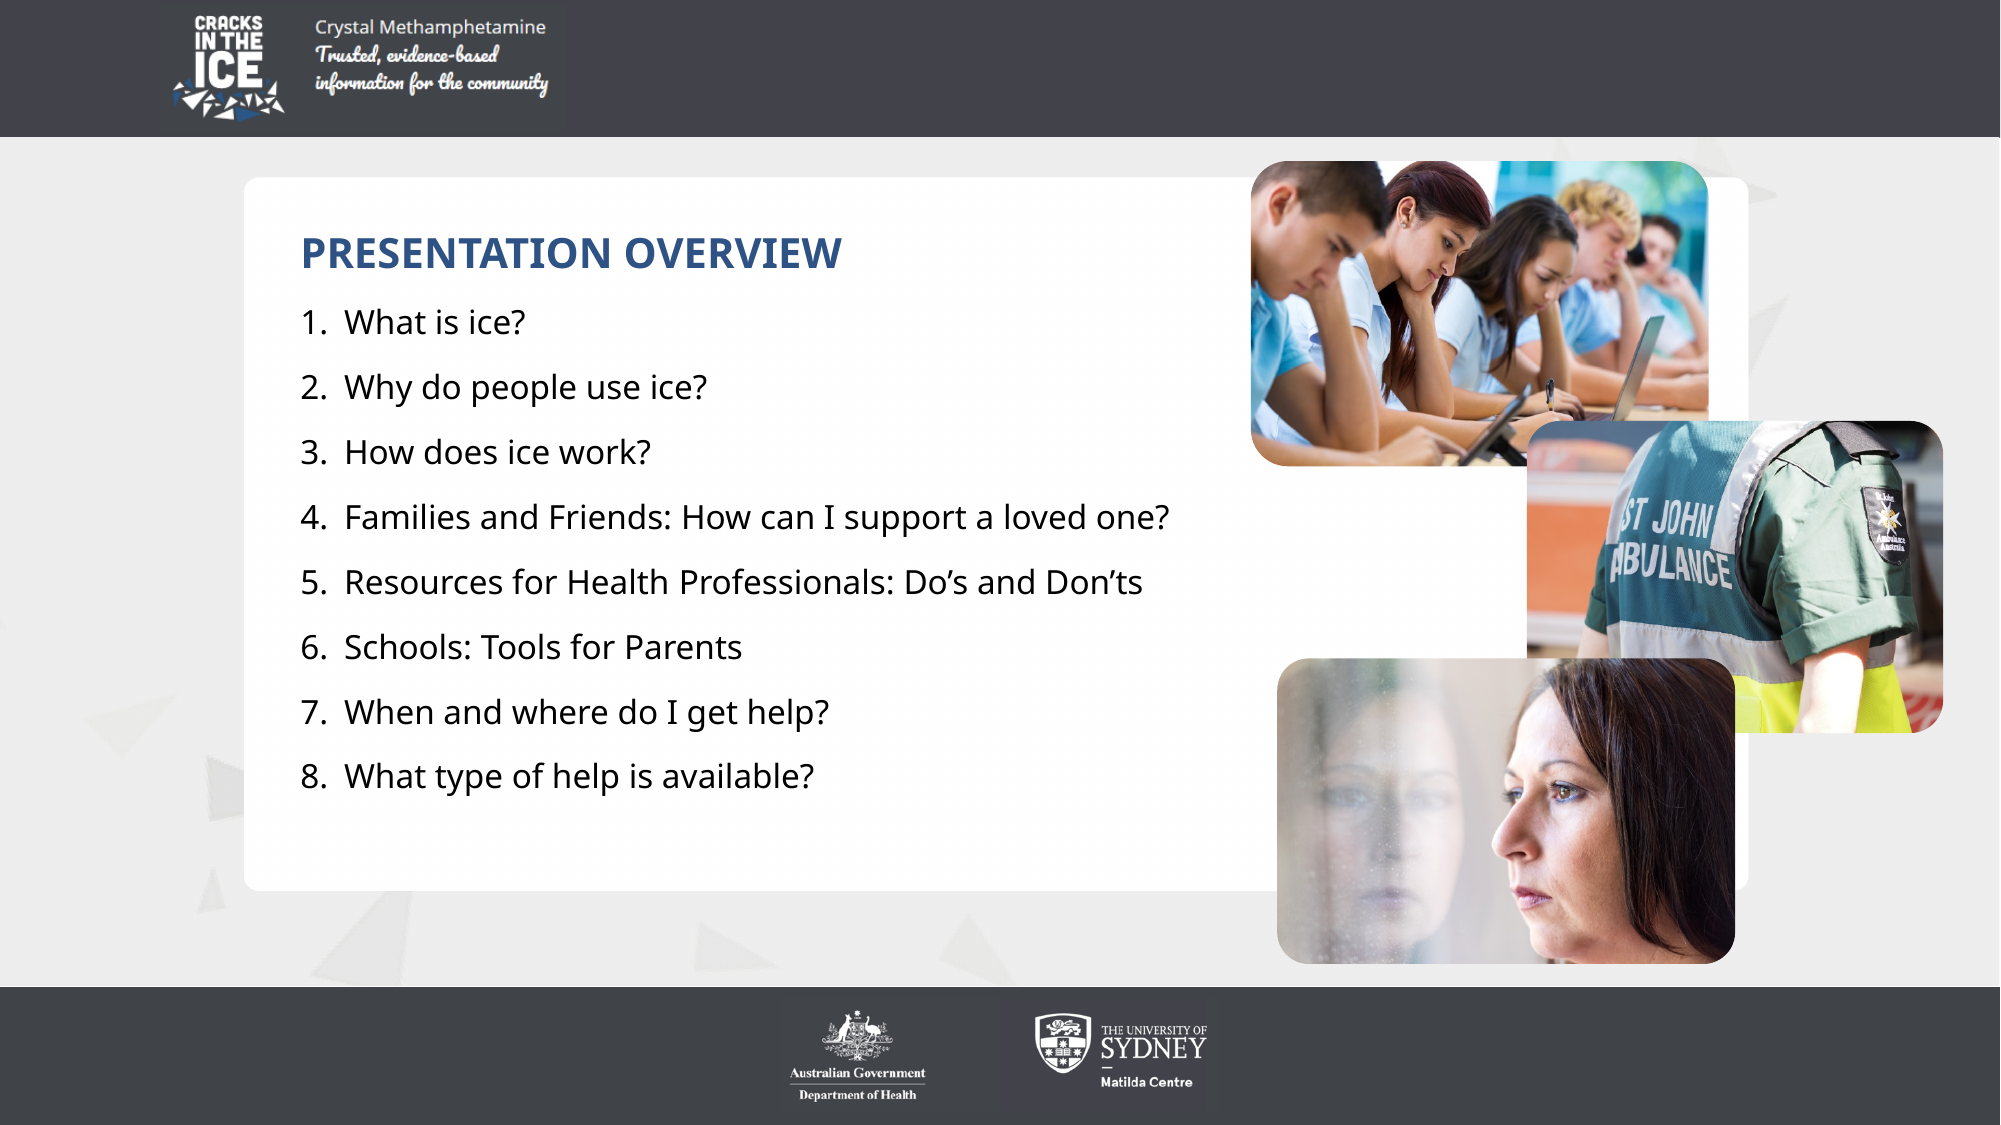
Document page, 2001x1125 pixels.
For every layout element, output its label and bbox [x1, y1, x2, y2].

picture [779, 998, 1221, 1111]
picture [159, 3, 566, 134]
picture [0, 137, 2000, 986]
